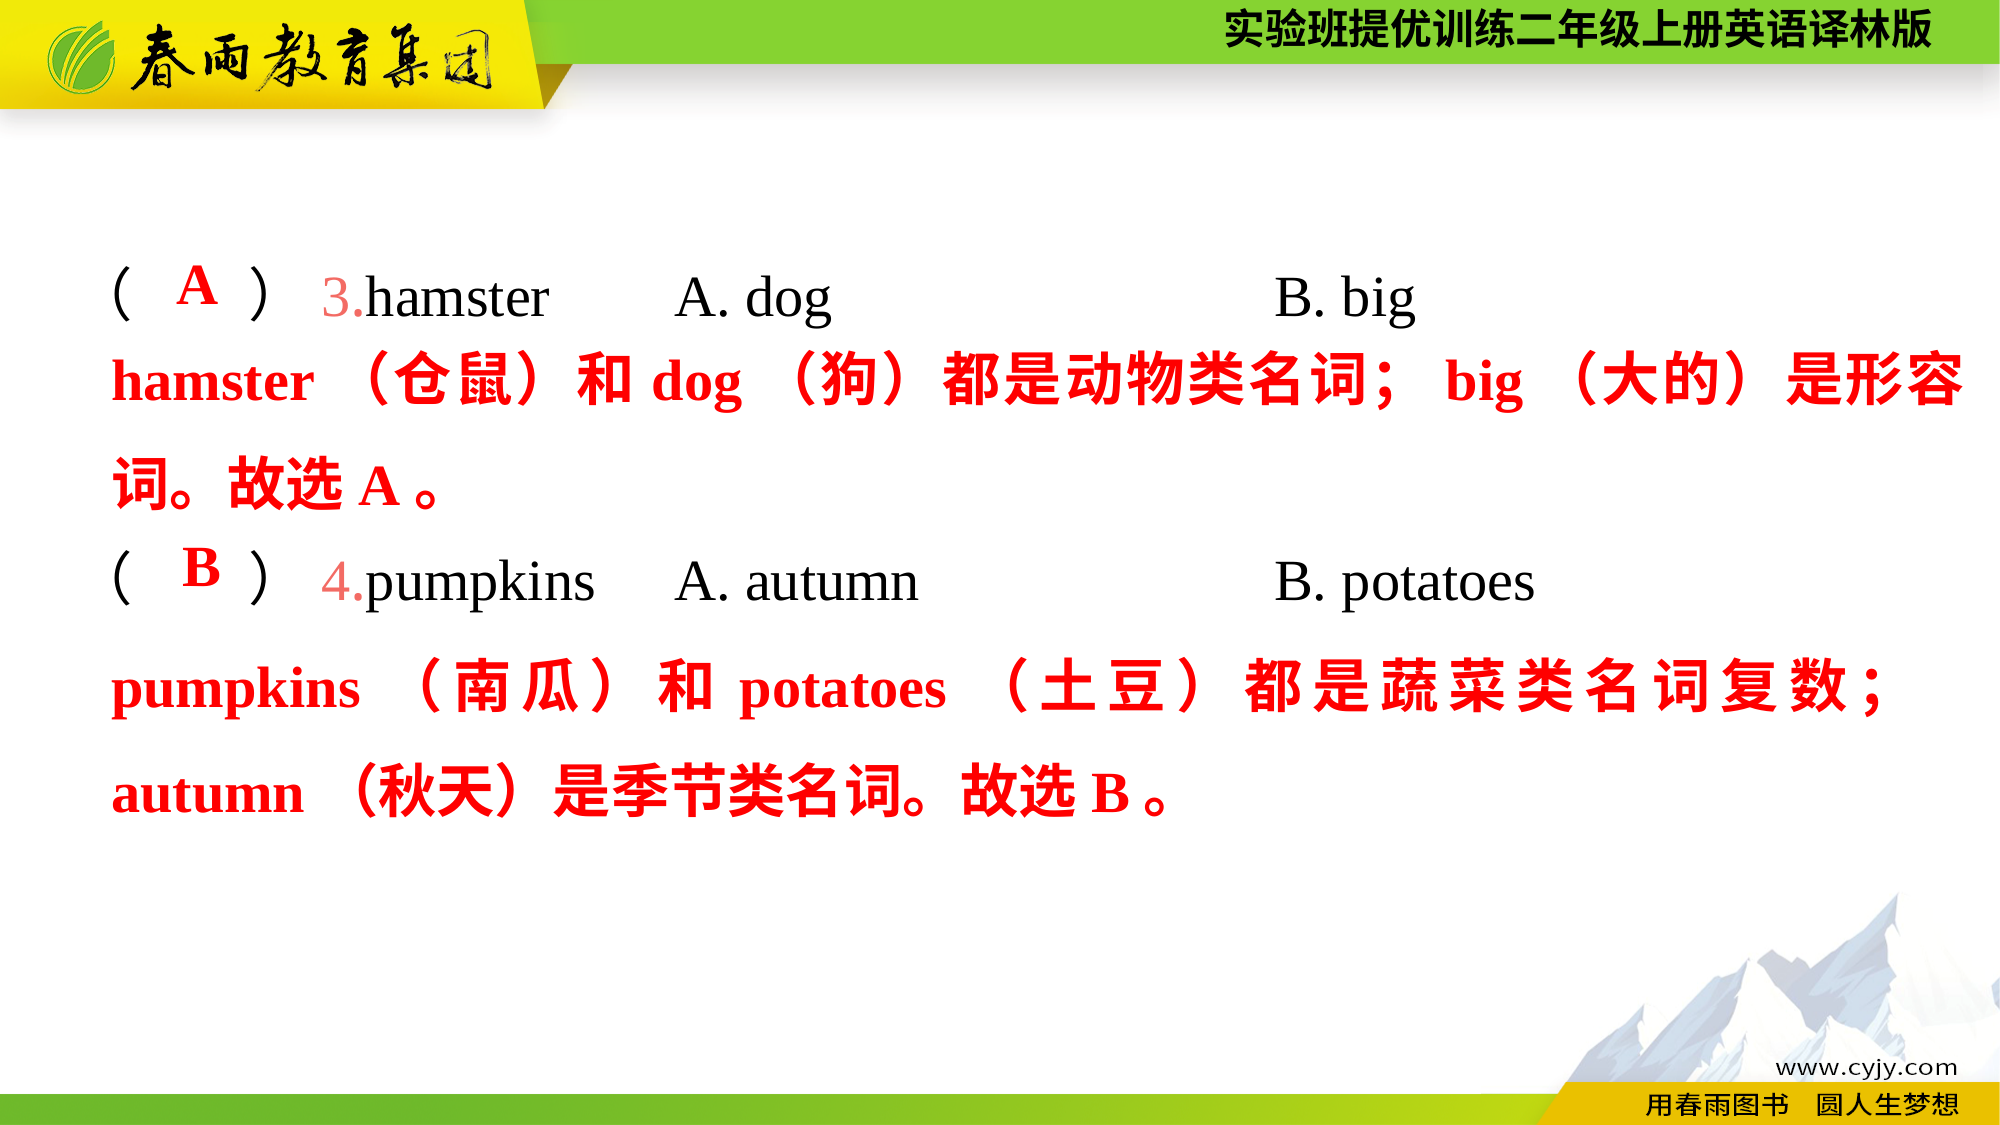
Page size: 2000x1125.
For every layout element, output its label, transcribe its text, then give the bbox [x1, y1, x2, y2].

list （ ）3.hamster A. dog B. big （ ）4.pumpkins A. autumn B. potatoes [59, 215, 1944, 625]
text_box pumpkins（南瓜）和potatoes（土豆）都是蔬菜类名词复数；autumn（秋天）是季节类名词。故选B。 [96, 606, 1945, 832]
text_box B [167, 520, 236, 606]
picture [0, 0, 2000, 1125]
text_box A [161, 238, 234, 299]
text_box hamster（仓鼠）和dog（狗）都是动物类名词；big（大的）是形容词。故选A。 [96, 299, 1981, 525]
